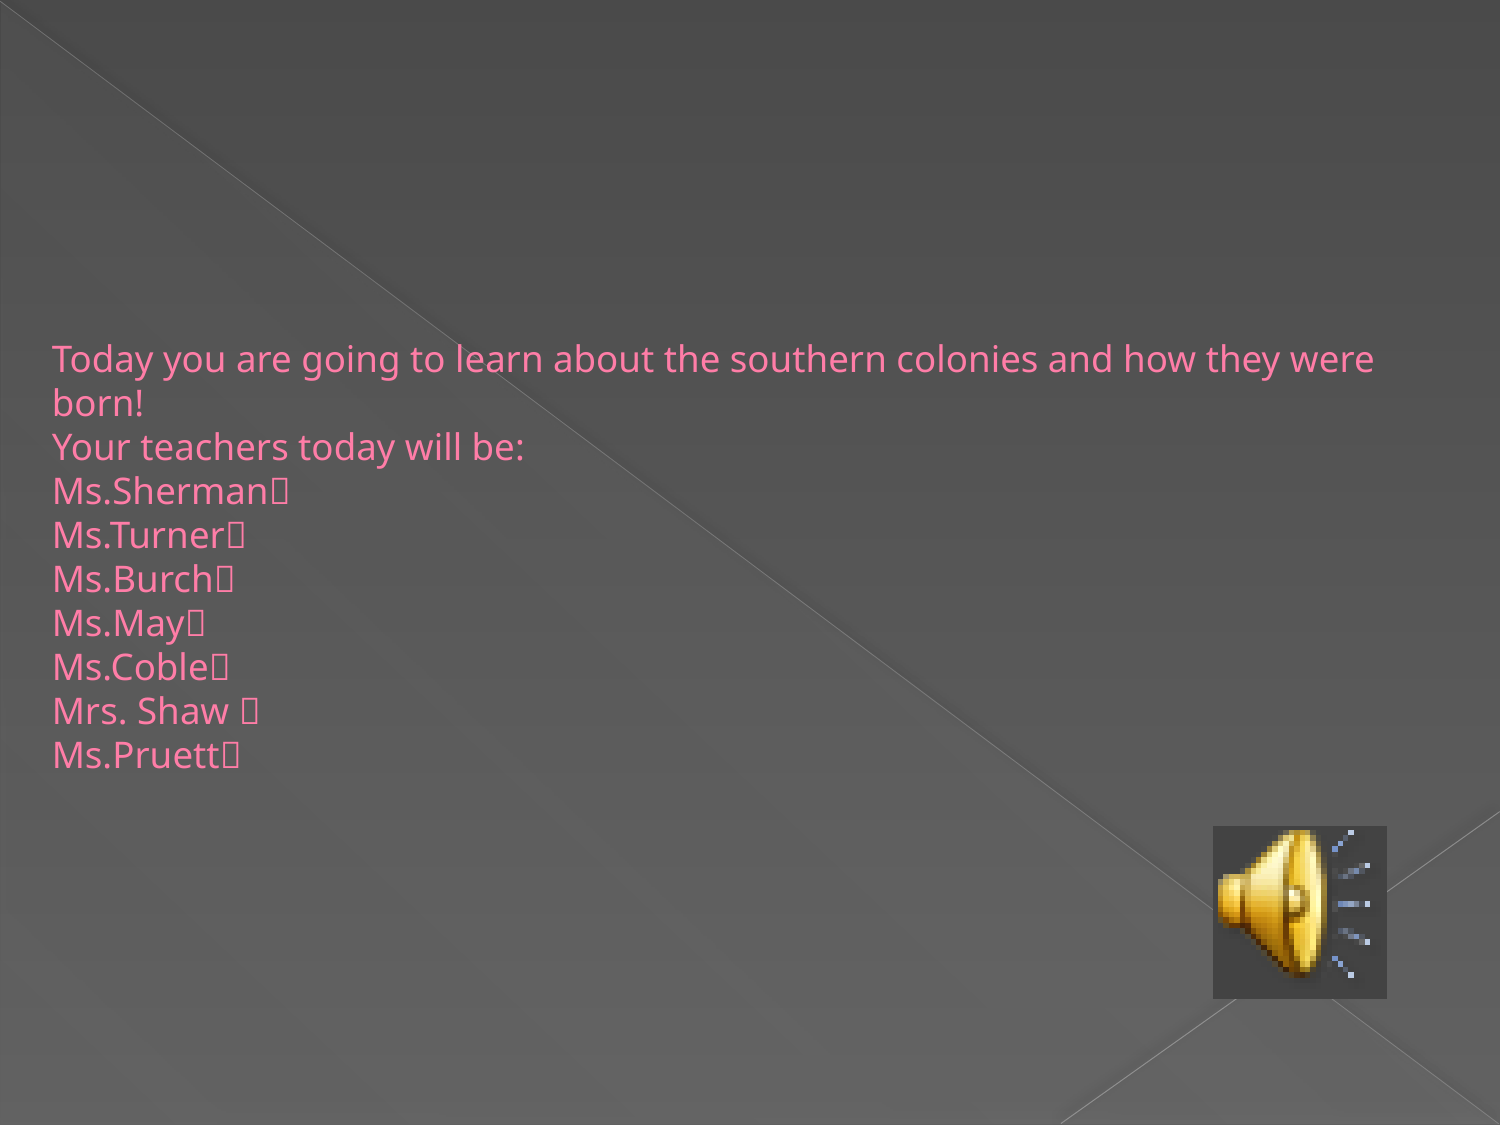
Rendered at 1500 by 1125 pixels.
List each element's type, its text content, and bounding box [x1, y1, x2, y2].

title Today you are going to learn about the southern colonies and how they were born! Your teachers today will be: Ms.Sherman Ms.Turner Ms.Burch Ms.May Ms.Coble Mrs. Shaw  Ms.Pruett [0, 324, 1428, 875]
picture [1212, 824, 1388, 1001]
